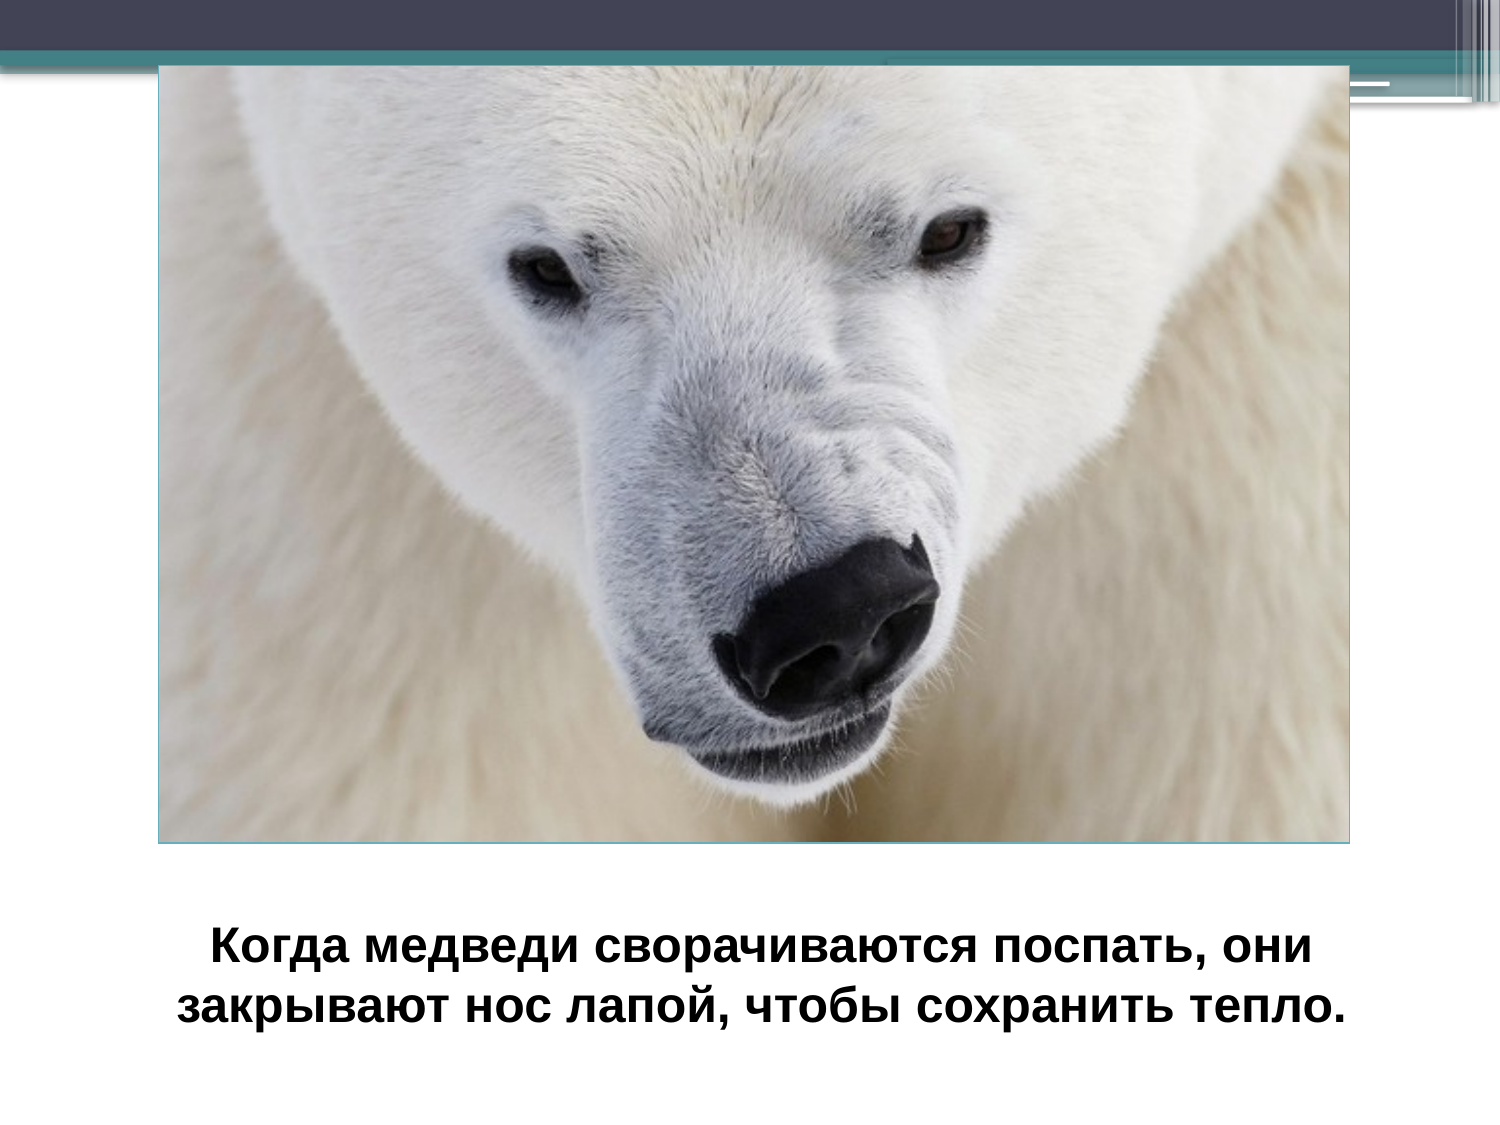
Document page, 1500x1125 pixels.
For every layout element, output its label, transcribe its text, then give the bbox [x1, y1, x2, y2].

picture [159, 66, 1350, 843]
text_box Когда медведи сворачиваются поспать, они закрывают нос лапой, чтобы сохранить тепло. [123, 905, 1400, 1040]
